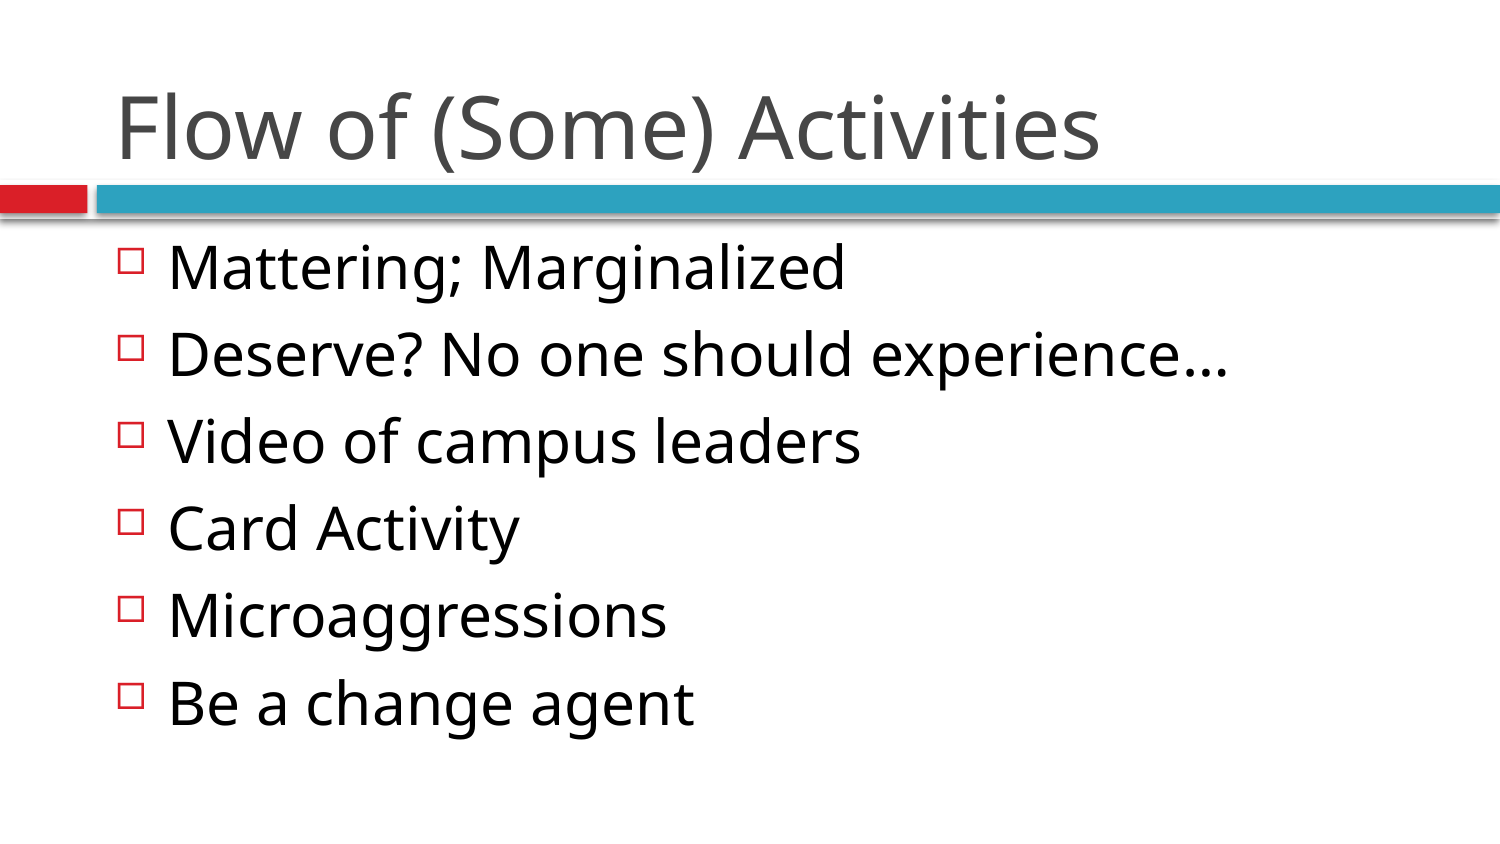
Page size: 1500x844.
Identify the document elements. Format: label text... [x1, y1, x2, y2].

title Flow of (Some) Activities [99, 19, 1438, 185]
list Mattering; Marginalized Deserve? No one should experience… Video of campus leaders Card Activity Microaggressions Be a change agent [99, 221, 1438, 760]
